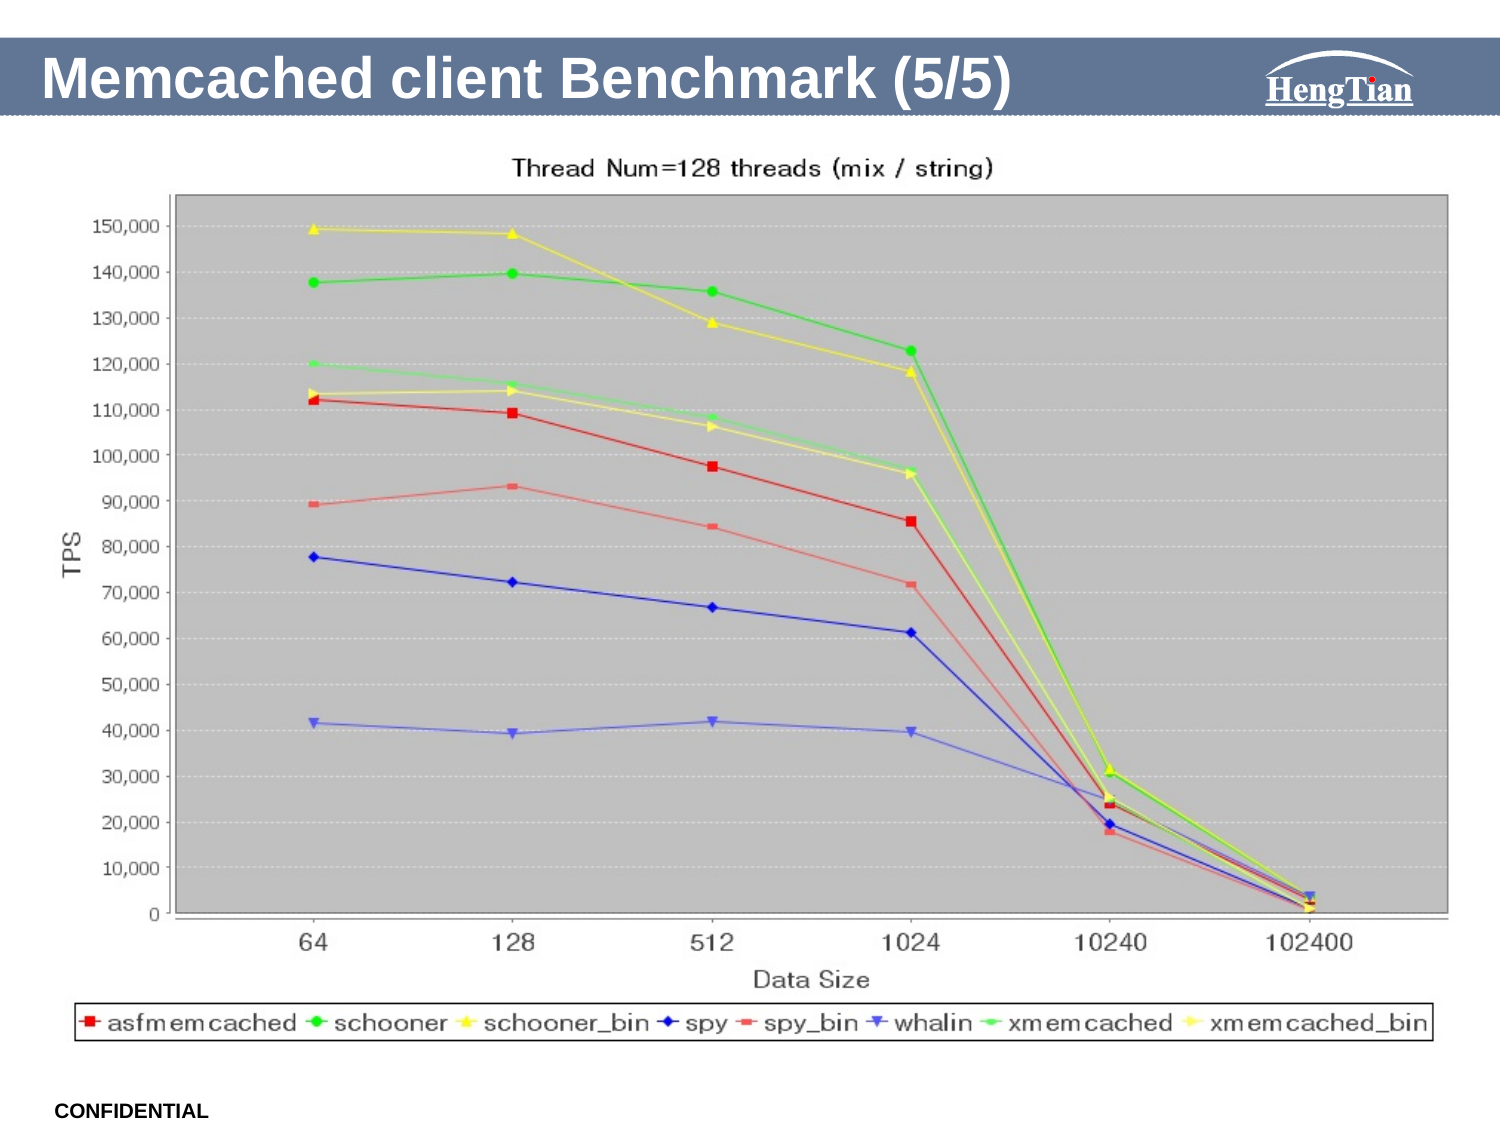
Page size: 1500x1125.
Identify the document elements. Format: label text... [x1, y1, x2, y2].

title Memcached client Benchmark (5/5) [40, 50, 1397, 113]
picture [41, 153, 1465, 1044]
picture [1210, 31, 1453, 150]
